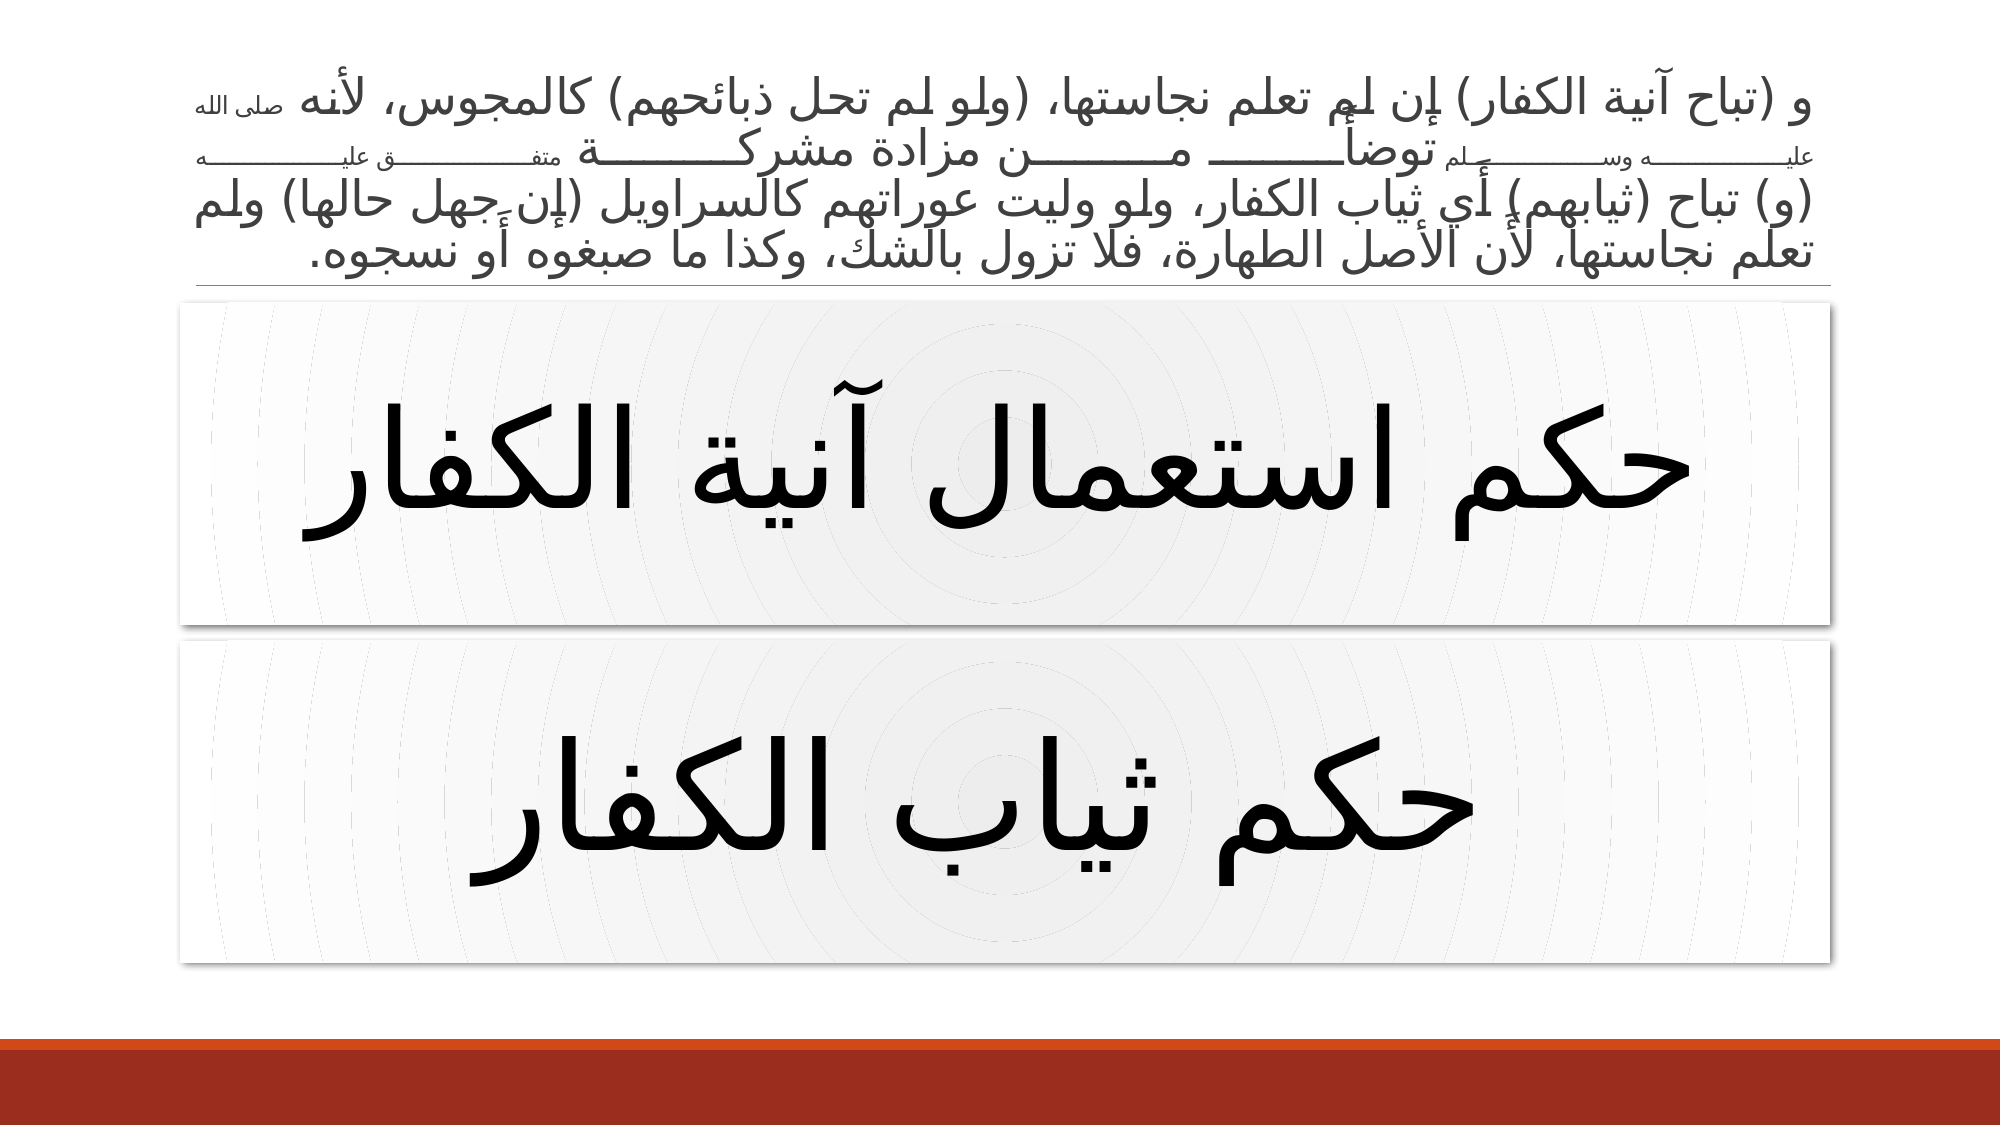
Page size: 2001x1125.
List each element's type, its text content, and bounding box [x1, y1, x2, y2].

title و (تباح آنية الكفار) إن لم تعلم نجاستها، (ولو لم تحل ذبائحهم) كالمجوس، لأنه صلى الله عليه وسلم توضأَ من مزادة مشركة متفق عليه (و) تباح (ثيابهم) أَي ثياب الكفار، ولو وليت عوراتهم كالسراويل (إن جهل حالها) ولم تعلم نجاستها، لأَن الأصل الطهارة، فلا تزول بالشك، وكذا ما صبغوه أَو نسجوه. [180, 47, 1830, 285]
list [179, 302, 1831, 964]
